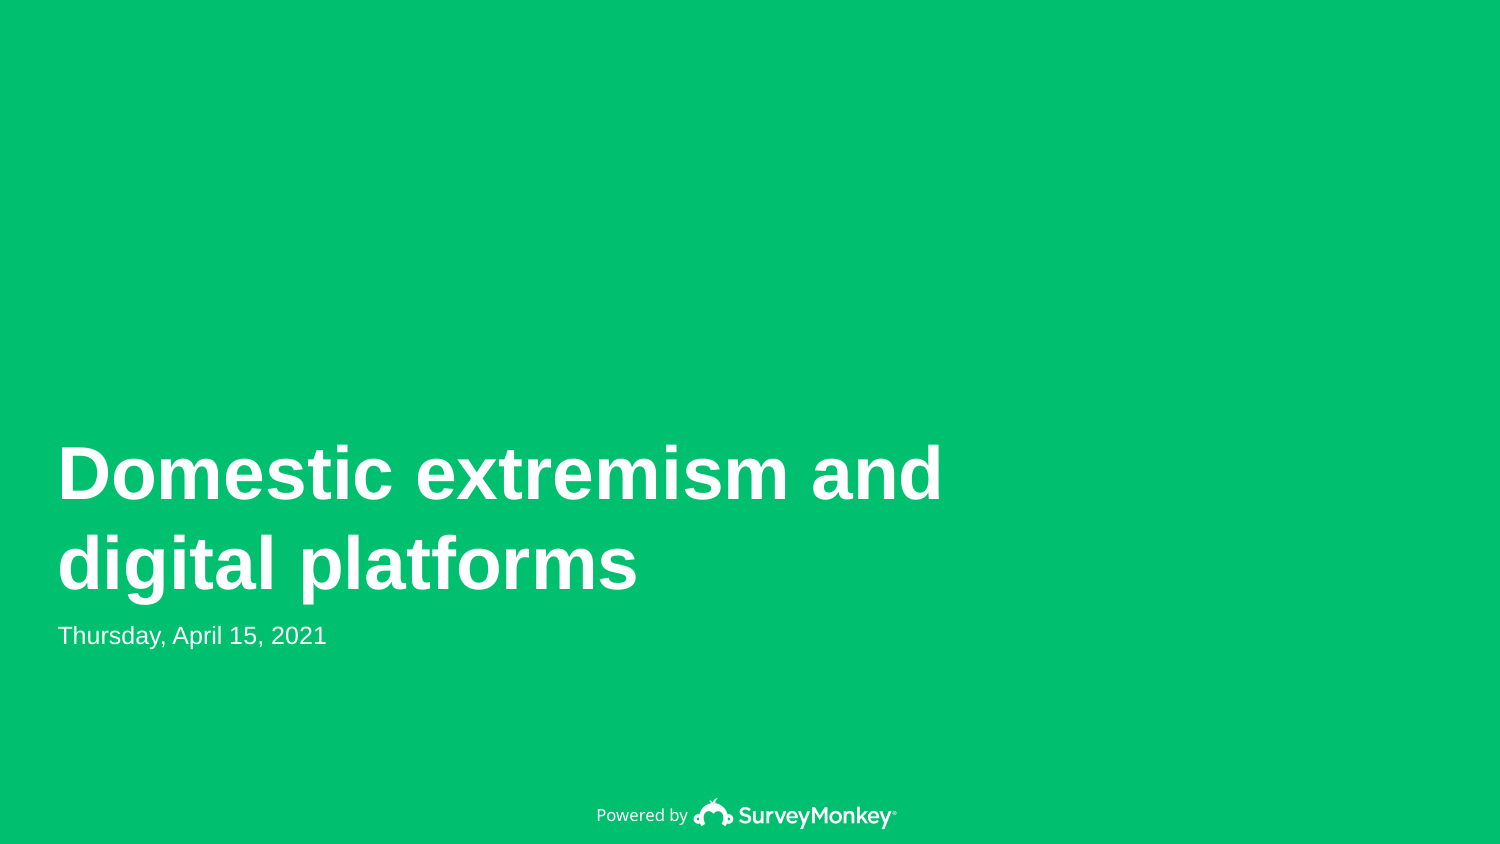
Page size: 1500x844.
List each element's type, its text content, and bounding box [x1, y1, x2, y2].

list Thursday, April 15, 2021 [42, 611, 525, 675]
list Domestic extremism and digital platforms [42, 409, 971, 612]
picture [681, 785, 909, 842]
